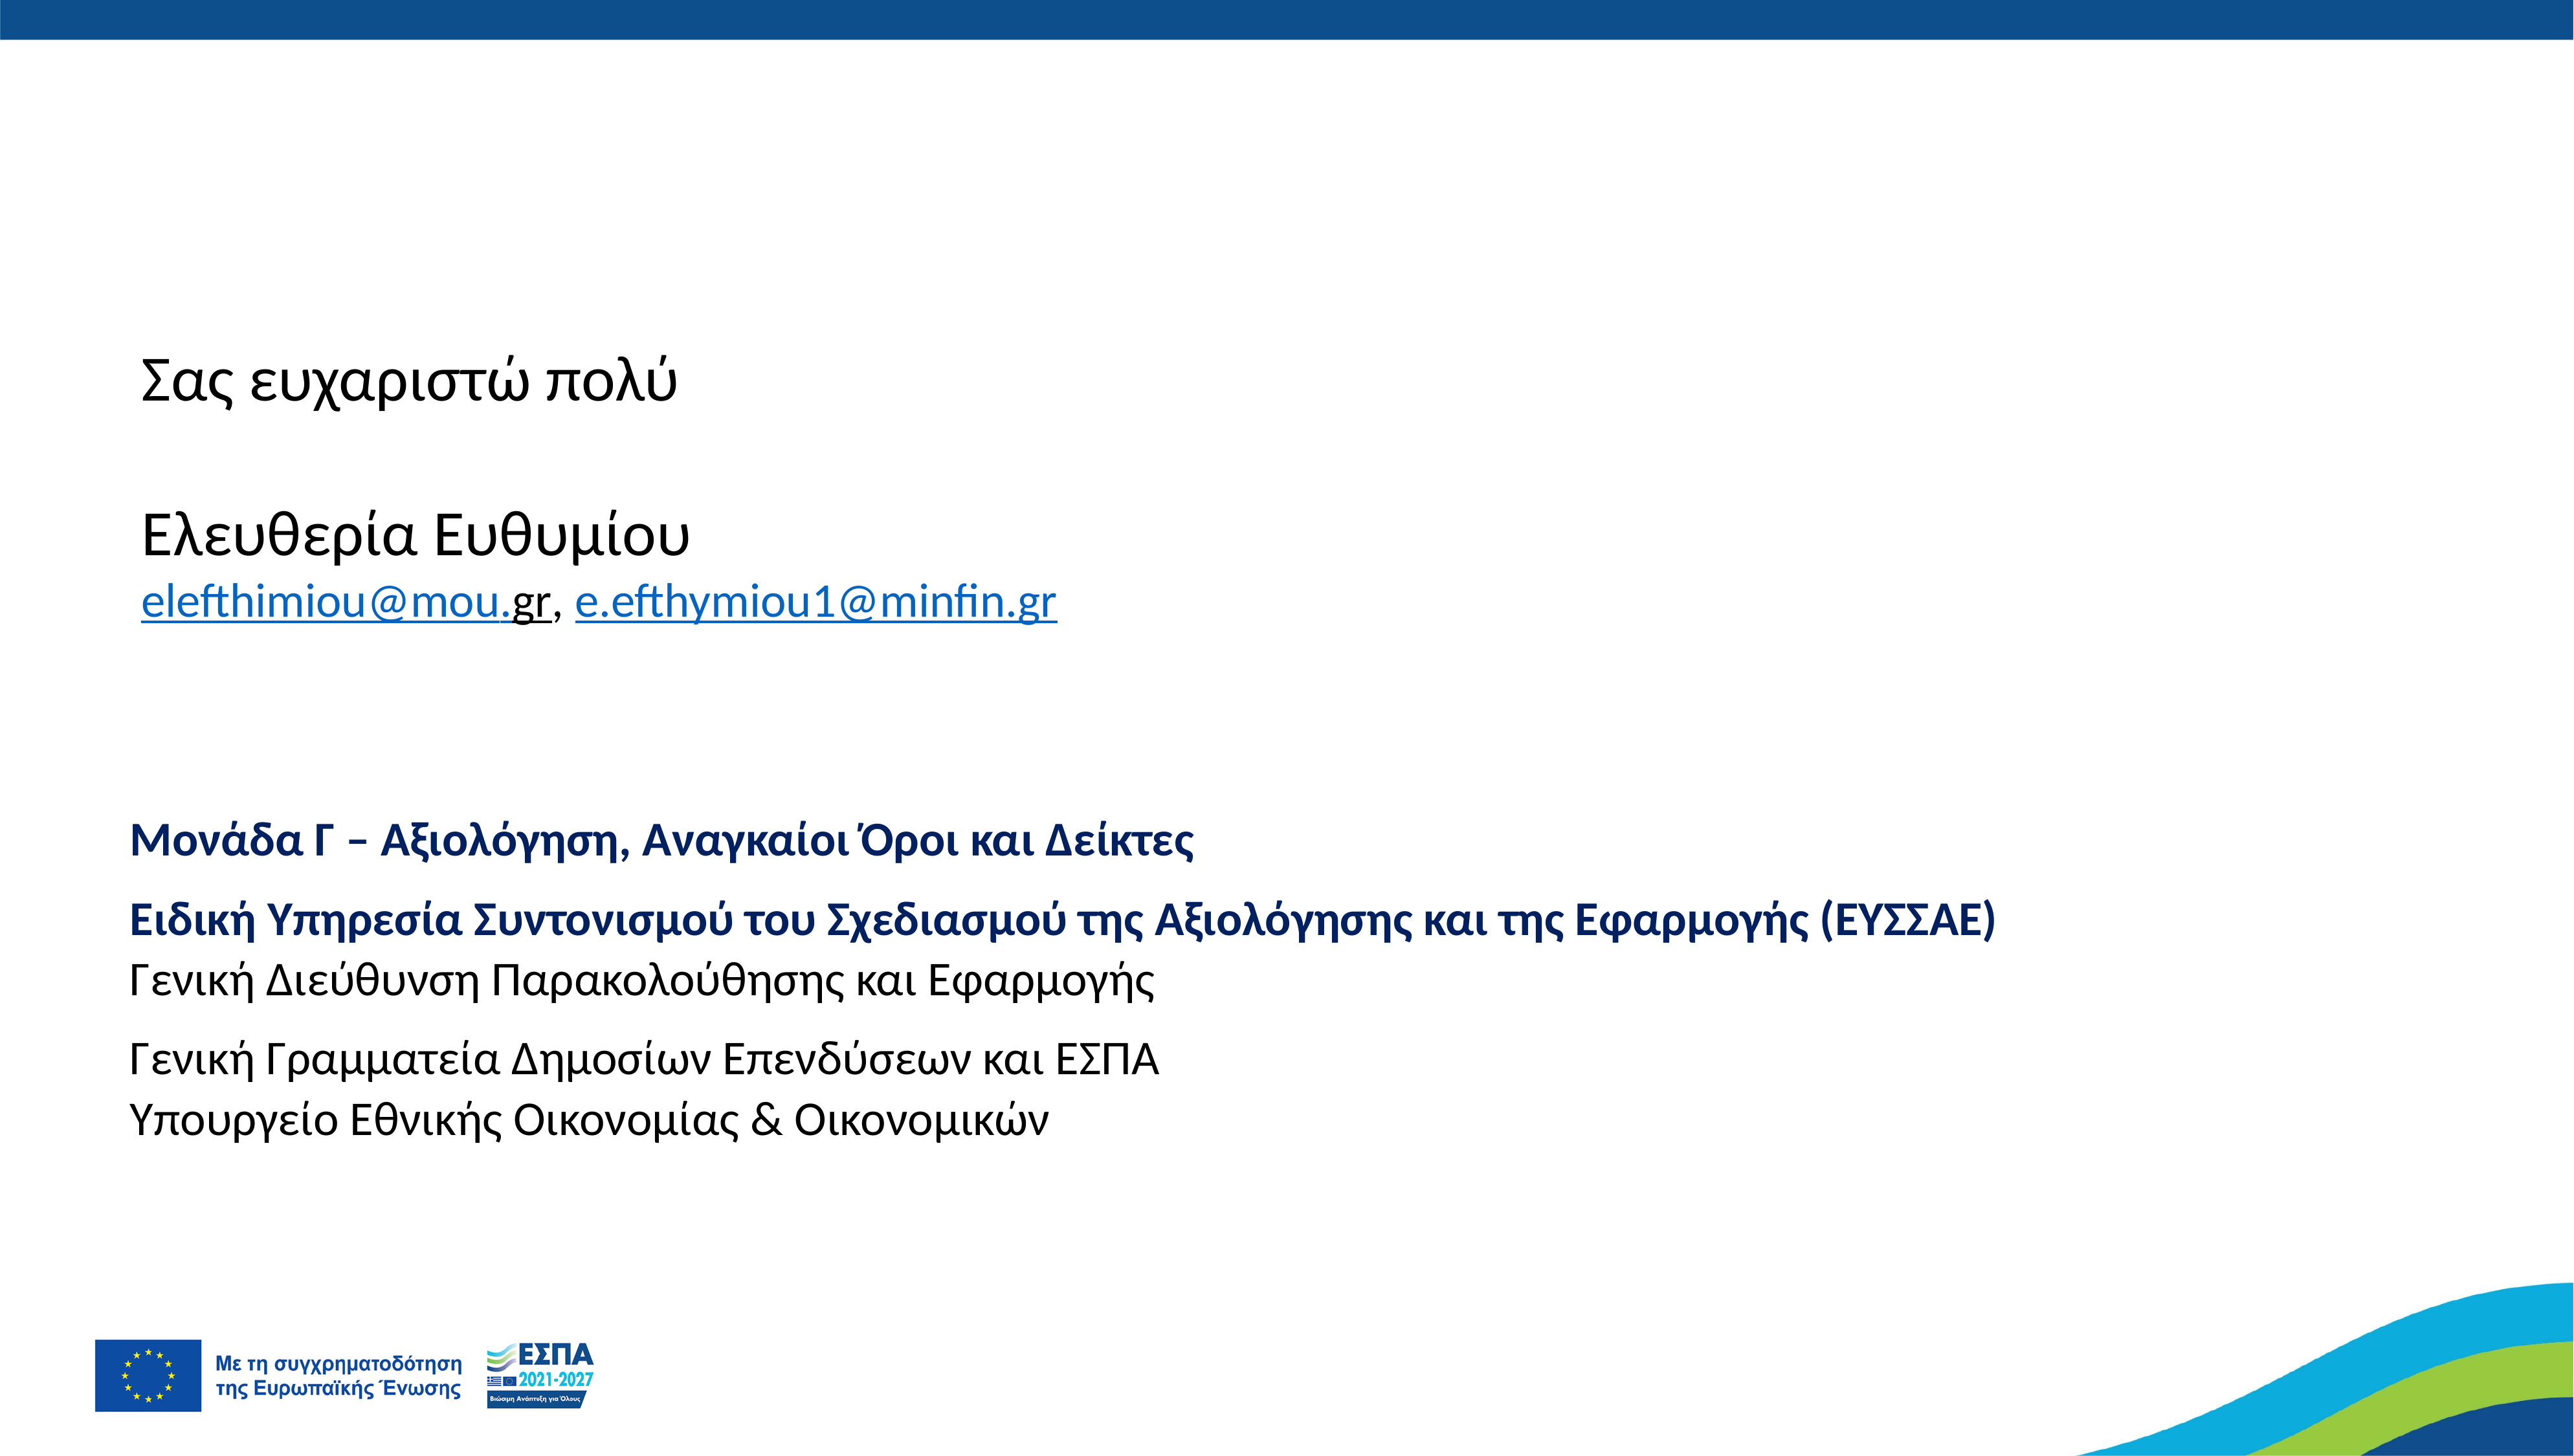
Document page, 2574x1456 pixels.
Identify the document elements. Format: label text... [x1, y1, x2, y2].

picture [2087, 1341, 2573, 1456]
text_box Σας ευχαριστώ πολύ Ελευθερία Ευθυμίου elefthimiou@mou.gr, e.efthymiou1@minfin.gr [131, 331, 1588, 709]
list Μονάδα Γ – Αξιολόγηση, Αναγκαίοι Όροι και Δείκτες Ειδική Υπηρεσία Συντονισμού του Σχεδιασμού της Αξιολόγησης και της Εφαρμογής (ΕΥΣΣΑΕ) Γενική Διεύθυνση Παρακολούθησης και Εφαρμογής Γενική Γραμματεία Δημοσίων Επενδύσεων και ΕΣΠΑ Υπουργείο Εθνικής Οικονομίας & Οικονομικών [120, 742, 2042, 1206]
picture [0, 0, 2573, 1456]
